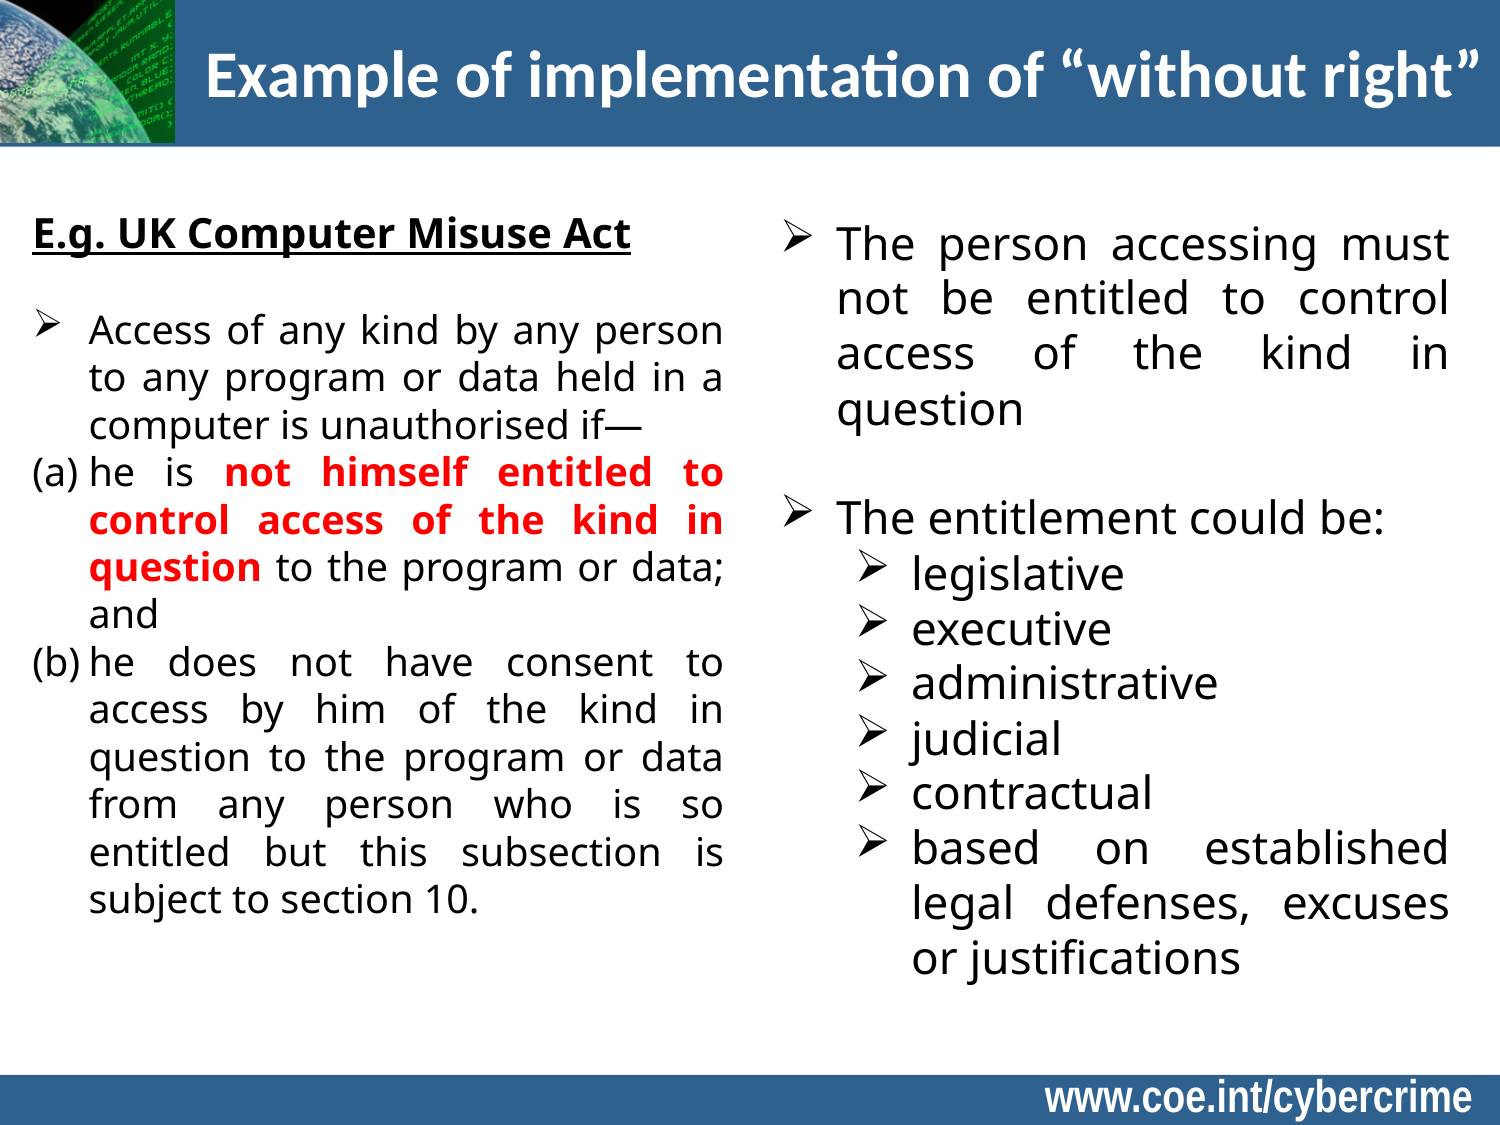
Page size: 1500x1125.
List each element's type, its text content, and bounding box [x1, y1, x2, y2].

picture [0, 0, 175, 143]
text_box The person accessing must not be entitled to control access of the kind in question The entitlement could be: legislative executive administrative judicial contractual based on established legal defenses, excuses or justifications [764, 206, 1465, 992]
text_box Example of implementation of “without right” [176, 0, 1500, 149]
text_box [0, 1073, 1030, 1125]
text_box www.coe.int/cybercrime [1030, 1059, 1500, 1125]
text_box E.g. UK Computer Misuse Act Access of any kind by any person to any program or data held in a computer is unauthorised if— he is not himself entitled to control access of the kind in question to the program or data; and he does not have consent to access by him of the kind in question to the program or data from any person who is so entitled but this subsection is subject to section 10. [17, 199, 740, 930]
